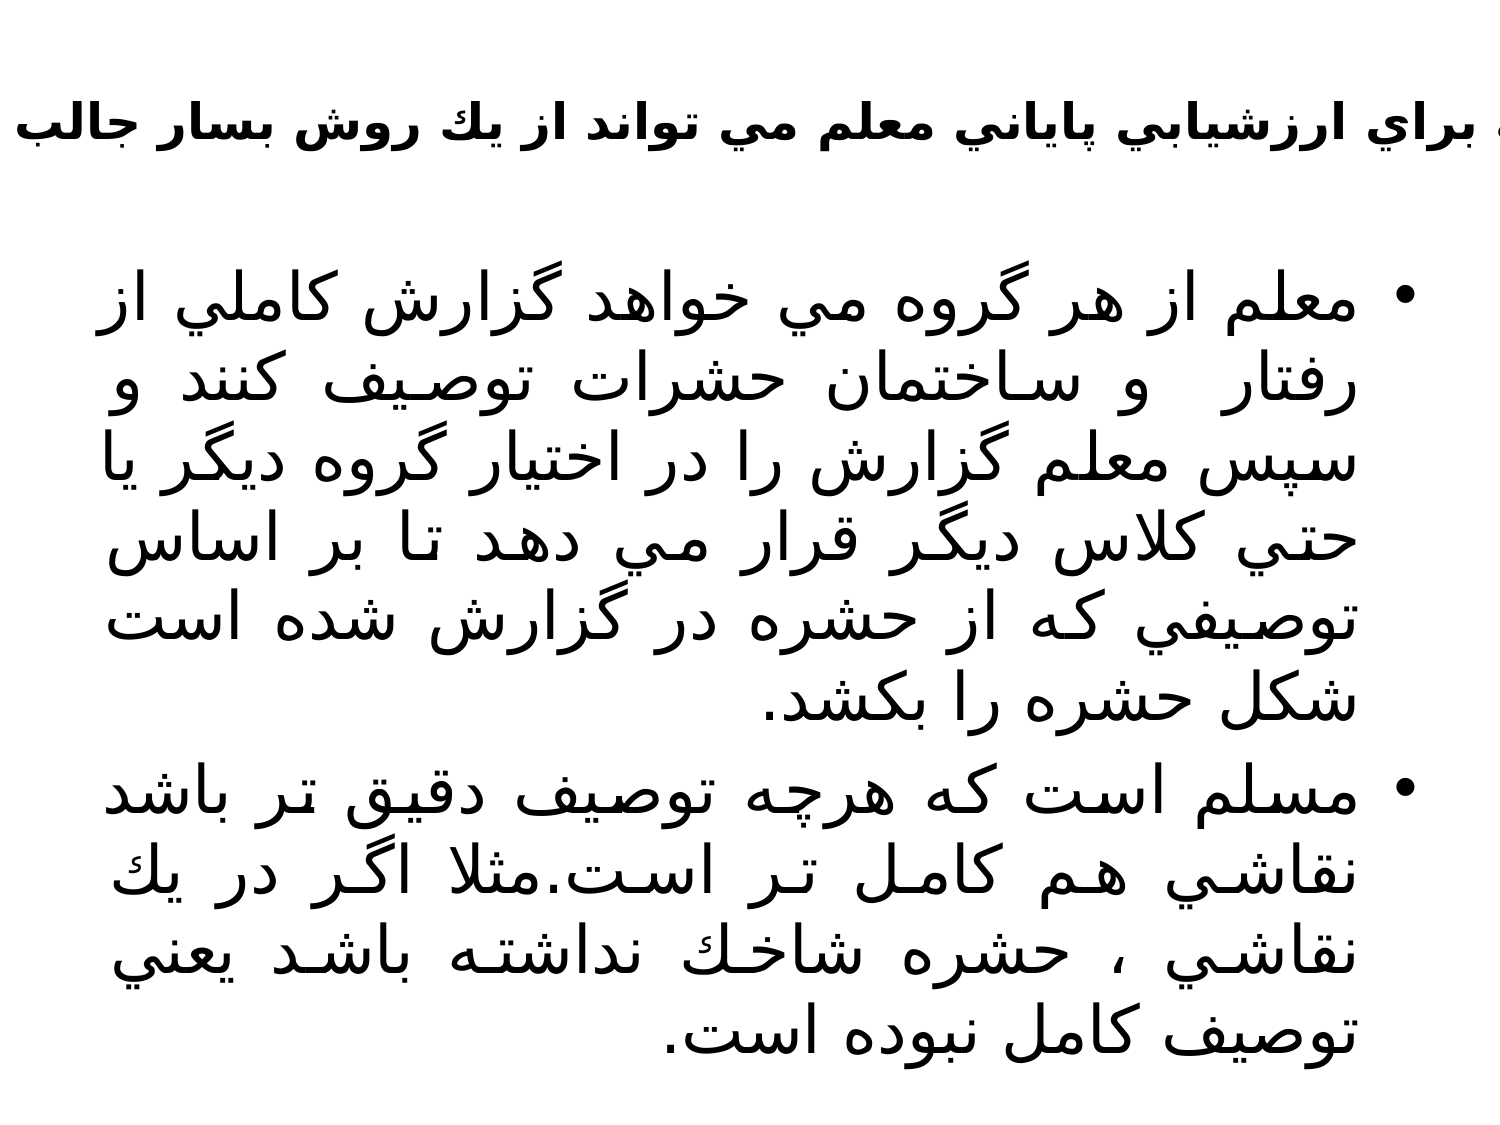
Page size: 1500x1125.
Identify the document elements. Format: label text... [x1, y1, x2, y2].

text_box در اين مرحله براي ارزشيابي پاياني معلم مي تواند از يك روش بسار جالب استفاده كند [0, 81, 1500, 157]
list معلم از هر گروه مي خواهد گزارش كاملي از رفتار و ساختمان حشرات توصيف كنند و سپس معلم گزارش را در اختيار گروه ديگر يا حتي كلاس ديگر قرار مي دهد تا بر اساس توصيفي كه از حشره در گزارش شده است شكل حشره را بكشد. مسلم است كه هرچه توصيف دقيق تر باشد نقاشي هم كامل تر است.مثلا اگر در يك نقاشي ، حشره شاخك نداشته باشد يعني توصيف كامل نبوده است. [82, 246, 1432, 989]
